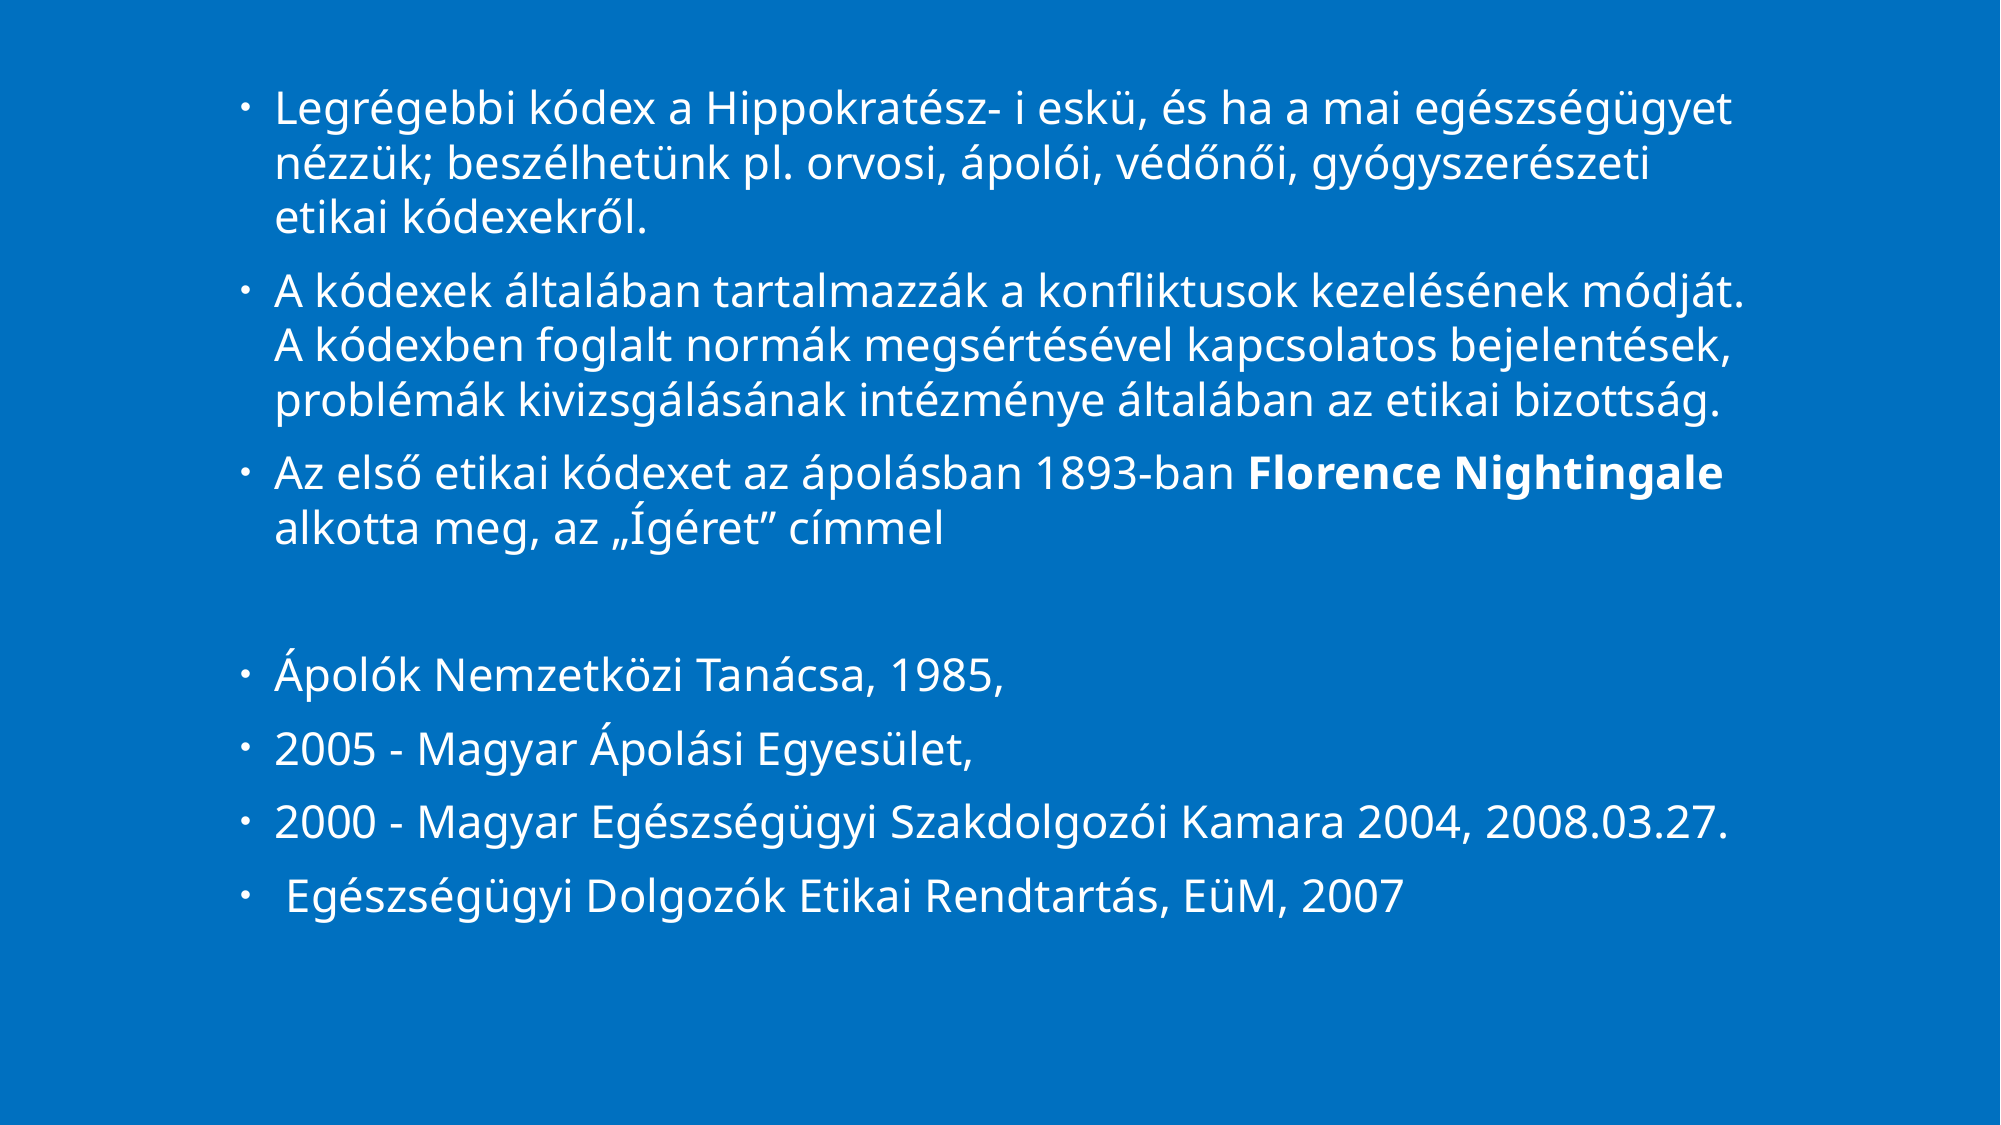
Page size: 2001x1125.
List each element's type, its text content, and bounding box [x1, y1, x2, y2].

list Legrégebbi kódex a Hippokratész- i eskü, és ha a mai egészségügyet nézzük; beszélhetünk pl. orvosi, ápolói, védőnői, gyógyszerészeti etikai kódexekről. A kódexek általában tartalmazzák a konfliktusok kezelésének módját. A kódexben foglalt normák megsértésével kapcsolatos bejelentések, problémák kivizsgálásának intézménye általában az etikai bizottság. Az első etikai kódexet az ápolásban 1893-ban Florence Nightingale alkotta meg, az „Ígéret” címmel Ápolók Nemzetközi Tanácsa, 1985, 2005 - Magyar Ápolási Egyesület, 2000 - Magyar Egészségügyi Szakdolgozói Kamara 2004, 2008.03.27. Egészségügyi Dolgozók Etikai Rendtartás, EüM, 2007 [225, 71, 1782, 1013]
